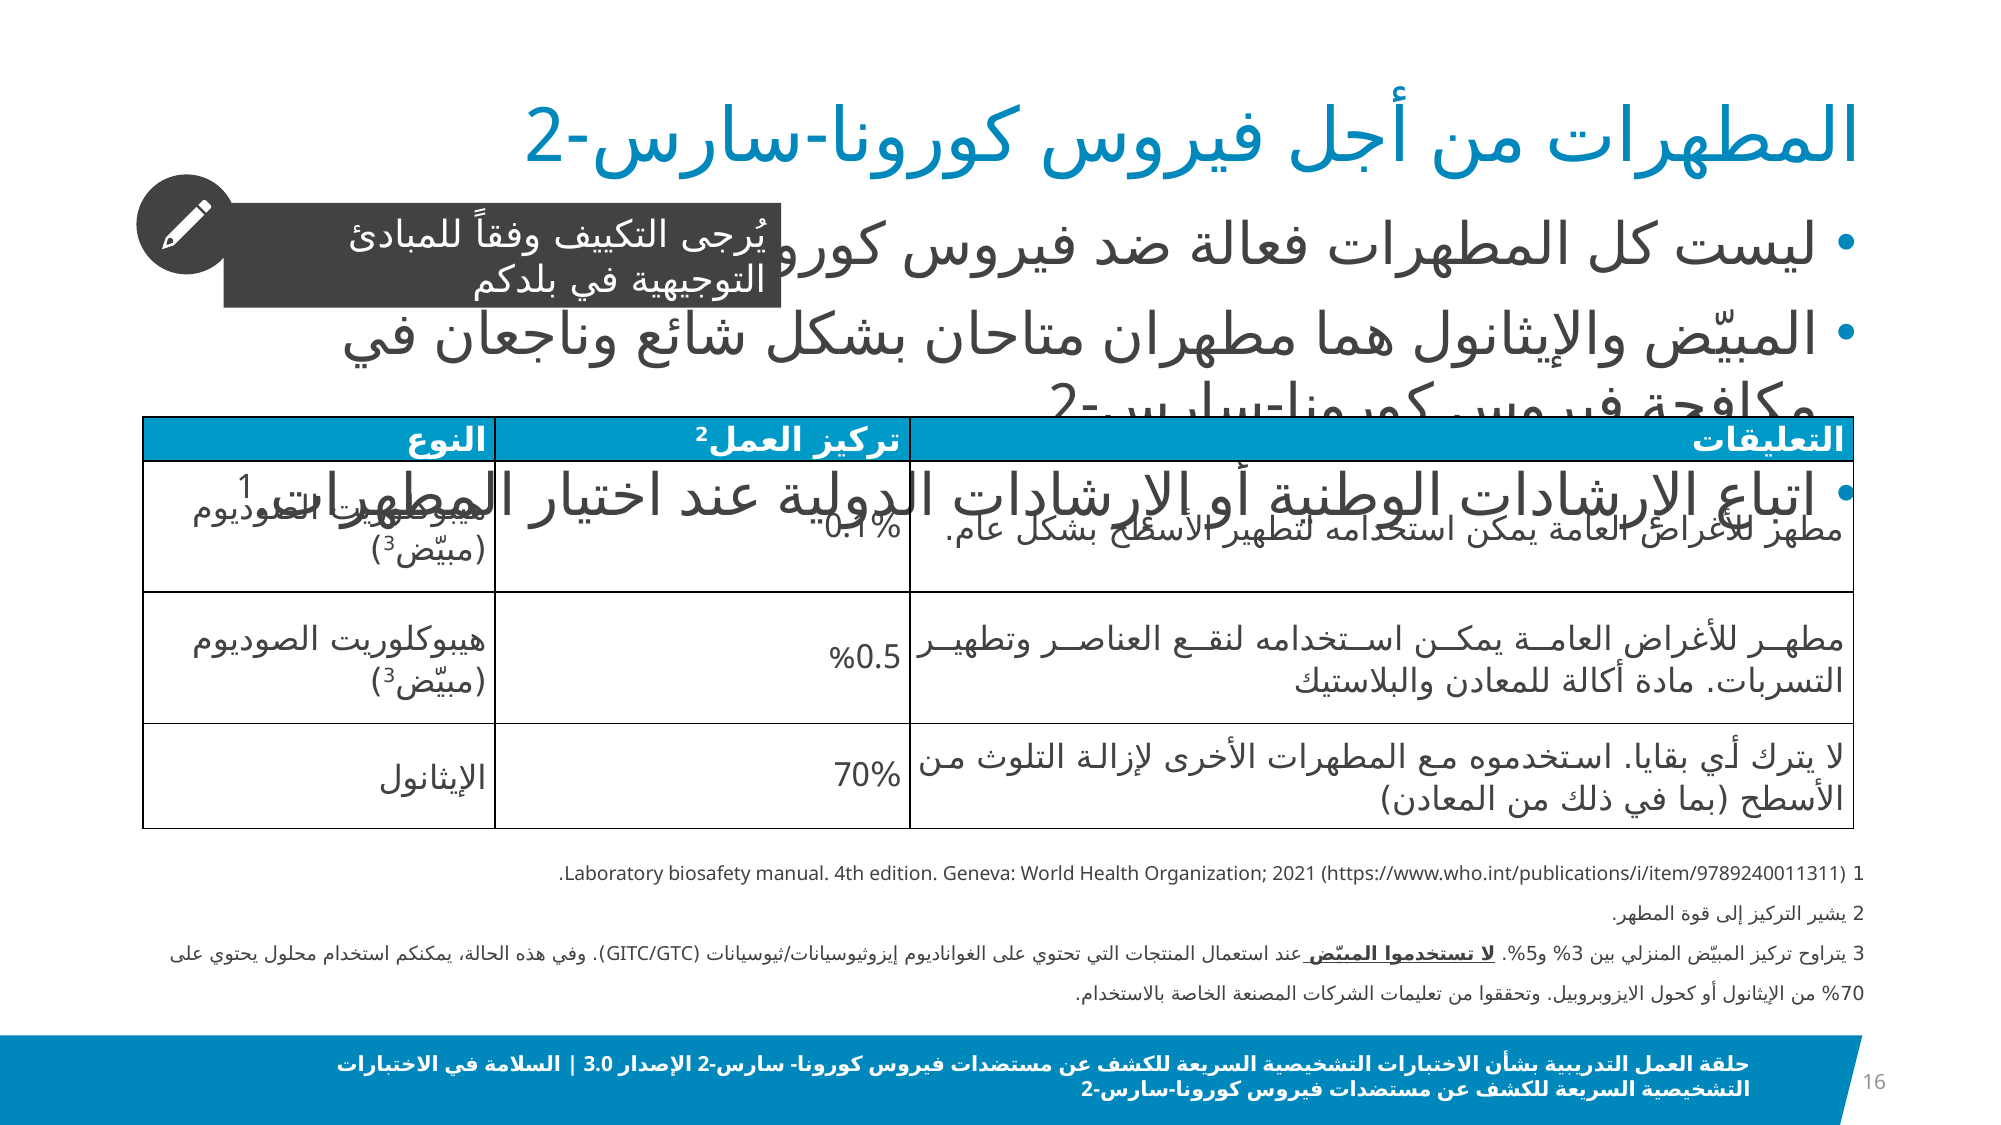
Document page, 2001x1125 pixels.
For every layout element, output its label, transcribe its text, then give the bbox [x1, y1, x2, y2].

table_cell الإيثانول [144, 724, 494, 828]
list ليست كل المطهرات فعالة ضد فيروس كورونا-سارس-2. المبيّض والإيثانول هما مطهران متاحان بشكل شائع وناجعان في مكافحة فيروس كورونا-سارس-2. اتباع الإرشادات الوطنية أو الإرشادات الدولية عند اختيار المطهرات.1 [137, 198, 1872, 948]
table_cell مطهر للأغراض العامة يمكن استخدامه لتطهير الأسطح بشكل عام. [911, 462, 1853, 591]
table_header النوع [144, 418, 494, 460]
table_cell 70% [496, 724, 909, 828]
table_cell مطهر للأغراض العامة يمكن استخدامه لنقع العناصر وتطهير التسربات. مادة أكالة للمعادن والبلاستيك [911, 593, 1853, 723]
table_cell هيبوكلوريت الصوديوم (مبيّض3) [144, 593, 494, 723]
table_header تركيز العمل2 [496, 418, 909, 460]
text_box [137, 175, 782, 274]
slide_number 16 [1862, 1035, 1947, 1125]
table_cell لا يترك أي بقايا. استخدموه مع المطهرات الأخرى لإزالة التلوث من الأسطح (بما في ذلك من المعادن) [911, 724, 1853, 828]
table_header التعليقات [911, 418, 1853, 460]
table_cell %0.5 [496, 593, 909, 723]
text_box 1 Laboratory biosafety manual. 4th edition. Geneva: World Health Organization; 2021 (https://www.who.int/publications/i/item/9789240011311). 2 يشير التركيز إلى قوة المطهر. 3 يتراوح تركيز المبيّض المنزلي بين 3% و5%. لا تستخدموا المبيّض عند استعمال المنتجات التي تحتوي على الغواناديوم إيزوثيوسيانات/ثيوسيانات (GITC/GTC). وفي هذه الحالة، يمكنكم استخدام محلول يحتوي على 70% من الإيثانول أو كحول الايزوبروبيل. وتحققوا من تعليمات الشركات المصنعة الخاصة بالاستخدام. [151, 848, 1874, 1026]
table_cell هيبوكلوريت الصوديوم (مبيّض3) [144, 462, 494, 591]
footer حلقة العمل التدريبية بشأن الاختبارات التشخيصية السريعة للكشف عن مستضدات فيروس كورونا- سارس-2 الإصدار 3.0 | السلامة في الاختبارات التشخيصية السريعة للكشف عن مستضدات فيروس كورونا-سارس-2 [249, 1047, 1751, 1125]
title المطهرات من أجل فيروس كورونا-سارس-2 [137, 23, 1863, 179]
table_cell 0.1% [496, 462, 909, 591]
